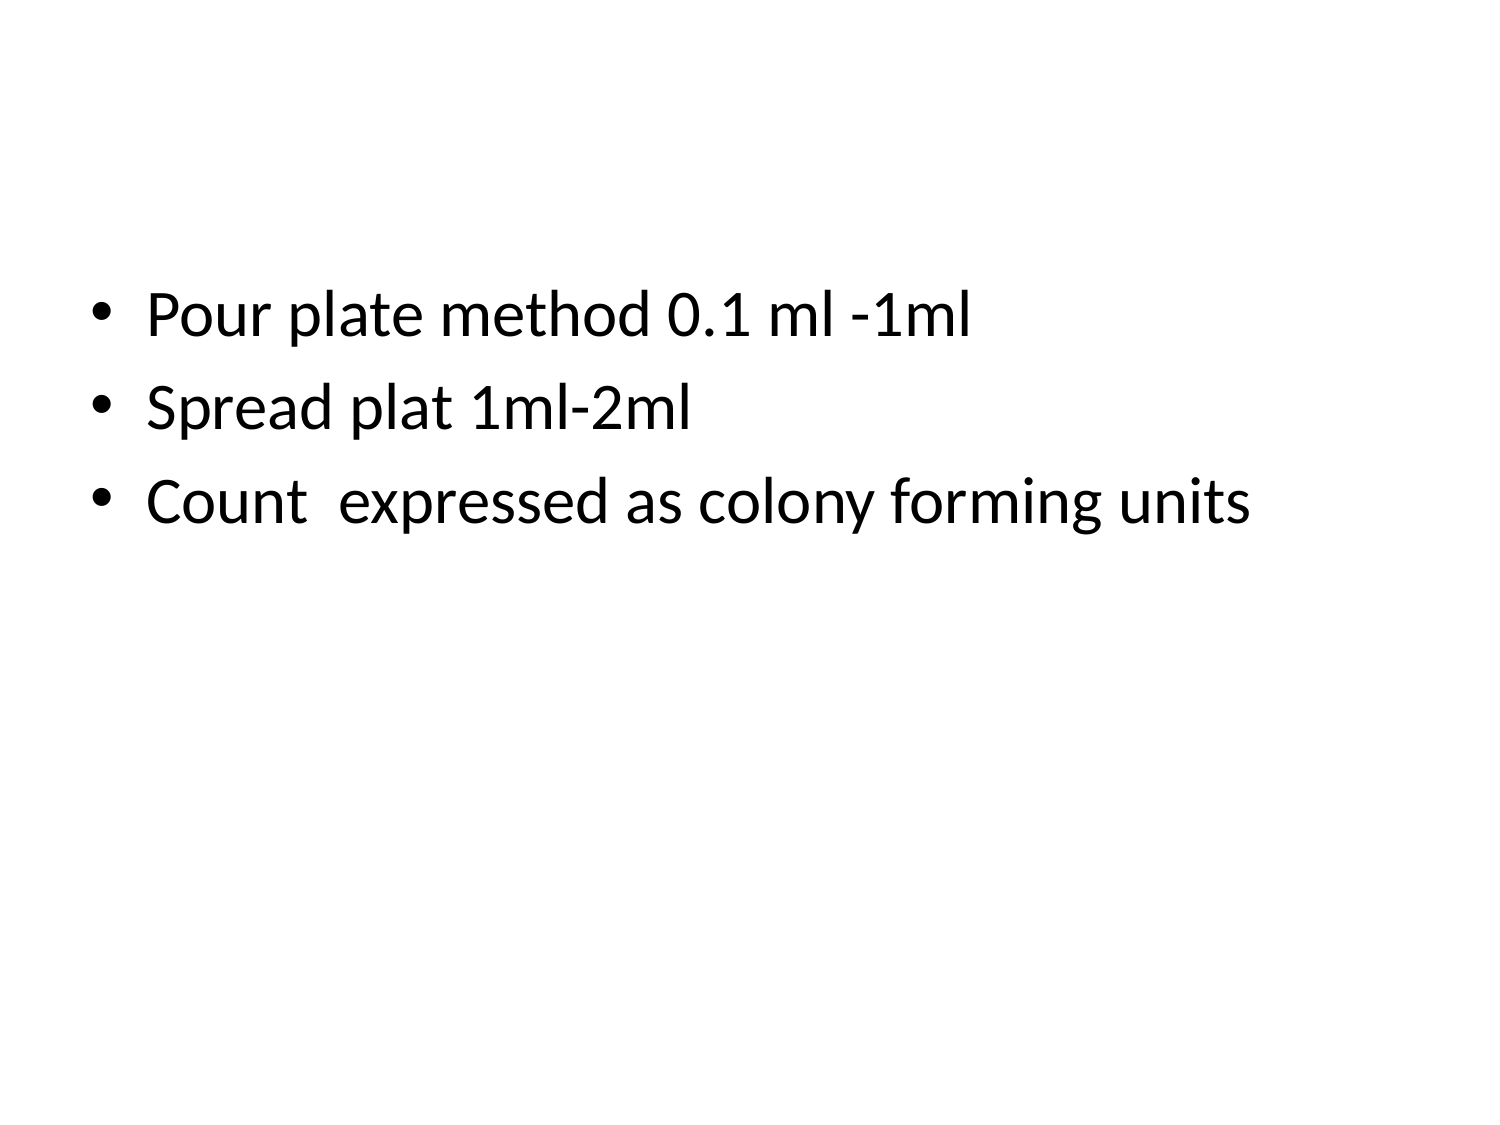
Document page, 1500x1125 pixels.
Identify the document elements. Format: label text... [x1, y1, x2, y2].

list Pour plate method 0.1 ml -1ml Spread plat 1ml-2ml Count expressed as colony forming units [75, 262, 1425, 1005]
